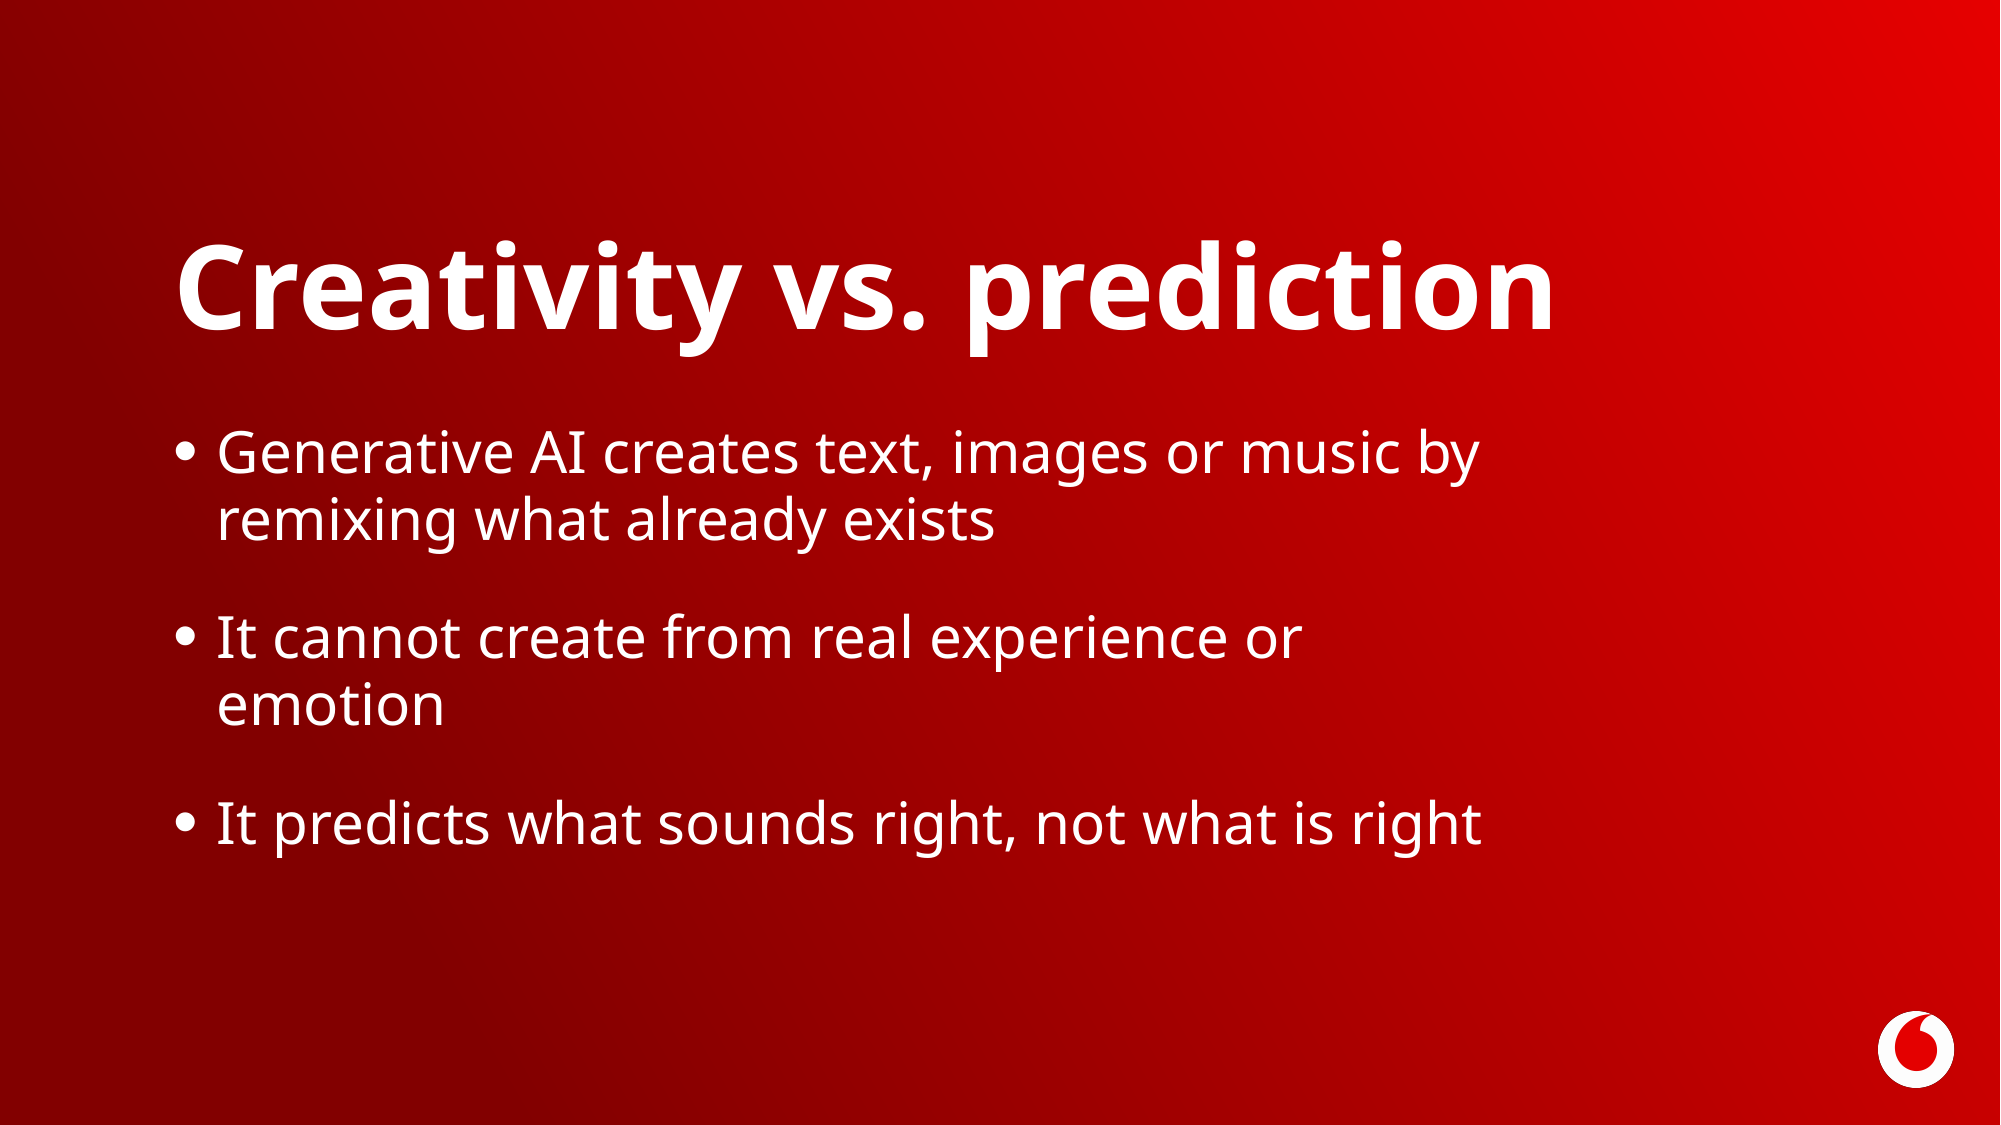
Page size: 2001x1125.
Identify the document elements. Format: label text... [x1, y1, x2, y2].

picture [1874, 1007, 1963, 1092]
text_box Generative AI creates text, images or music by remixing what already exists It cannot create from real experience or emotion It predicts what sounds right, not what is right [173, 418, 1493, 893]
text_box Creativity vs. prediction [173, 269, 1762, 354]
